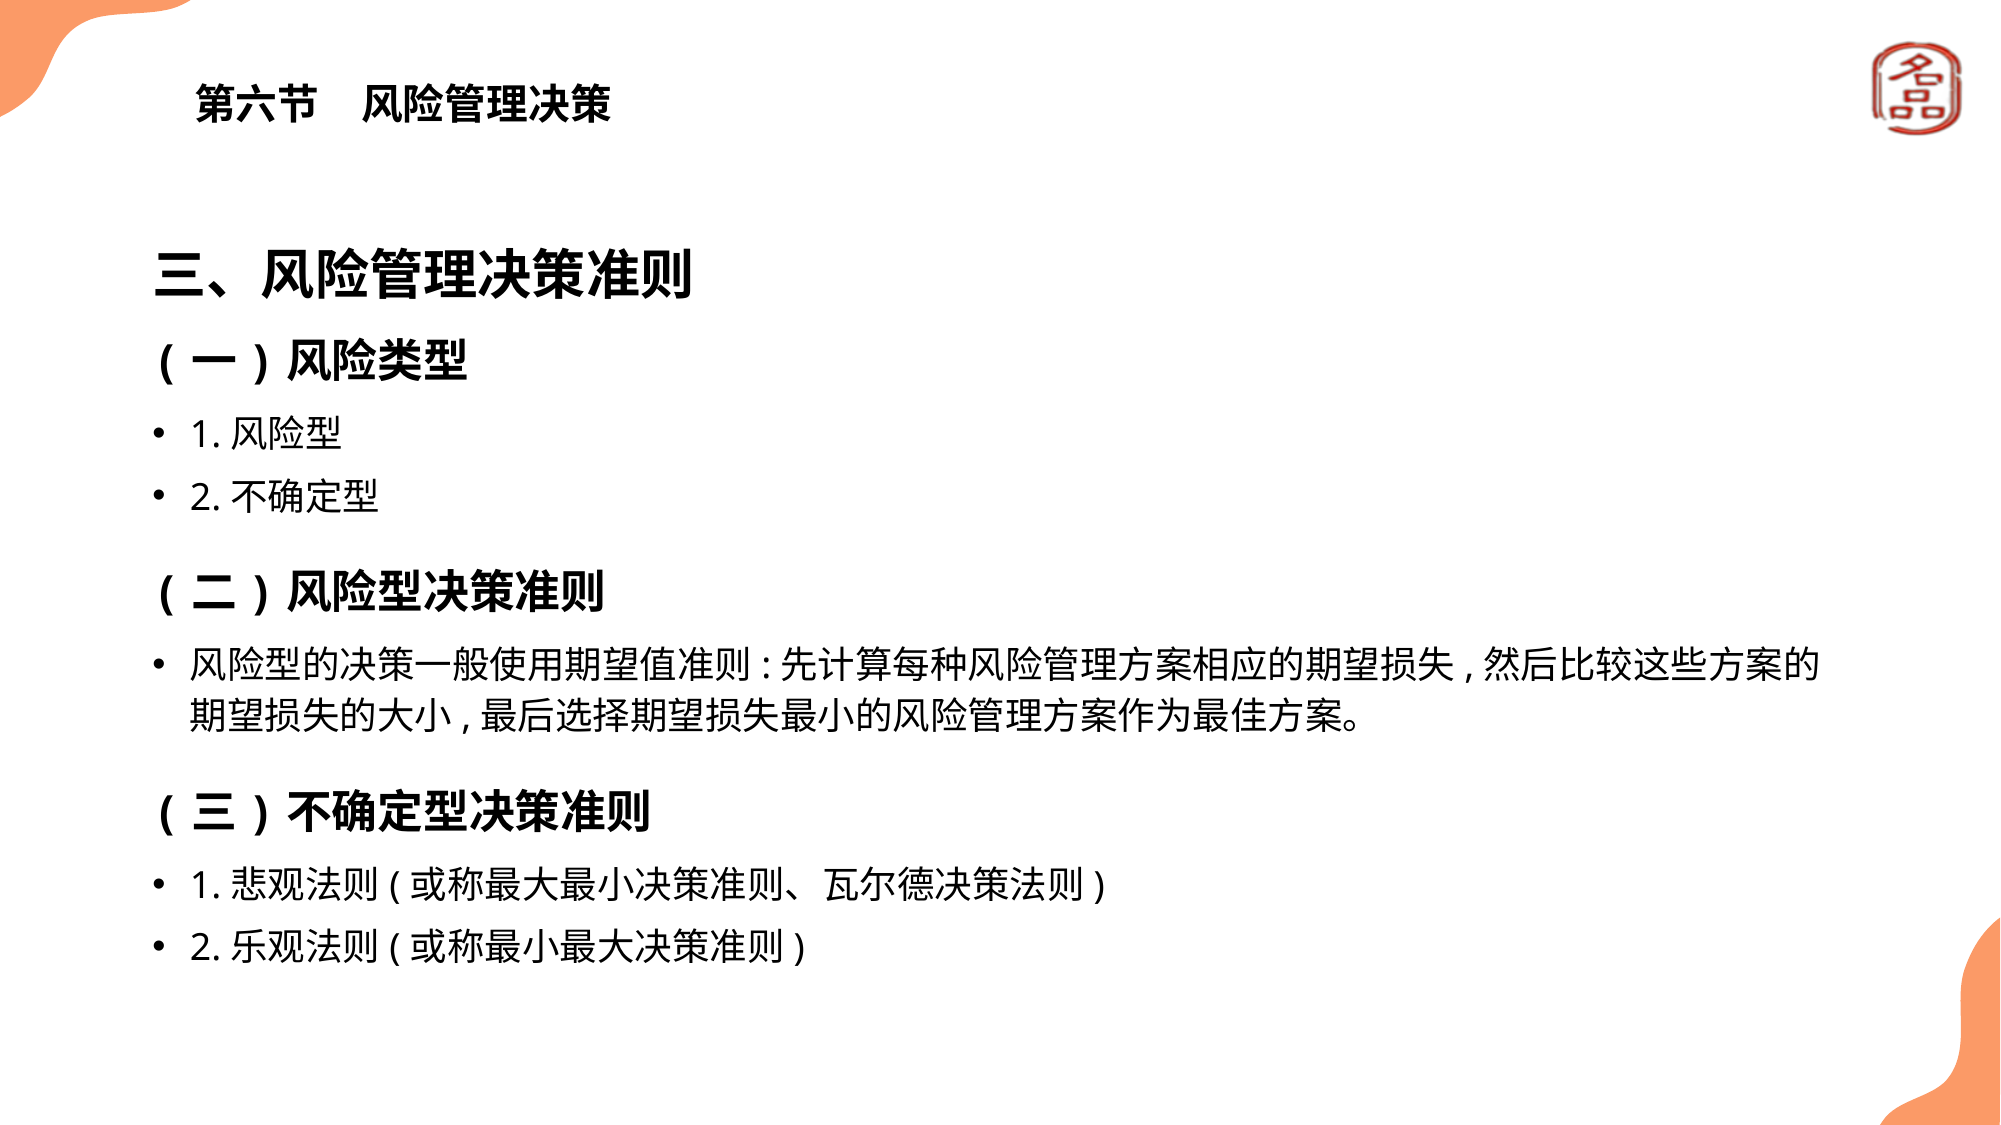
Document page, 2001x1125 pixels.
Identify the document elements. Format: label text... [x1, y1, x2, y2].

picture [1861, 10, 1990, 147]
list 三、风险管理决策准则 (一)风险类型 1.风险型 2.不确定型 (二)风险型决策准则 风险型的决策一般使用期望值准则:先计算每种风险管理方案相应的期望损失,然后比较这些方案的期望损失的大小,最后选择期望损失最小的风险管理方案作为最佳方案。 (三)不确定型决策准则 1.悲观法则(或称最大最小决策准则、瓦尔德决策法则) 2.乐观法则(或称最小最大决策准则) [137, 217, 1863, 1031]
title 第六节 风险管理决策 [137, 60, 1863, 152]
